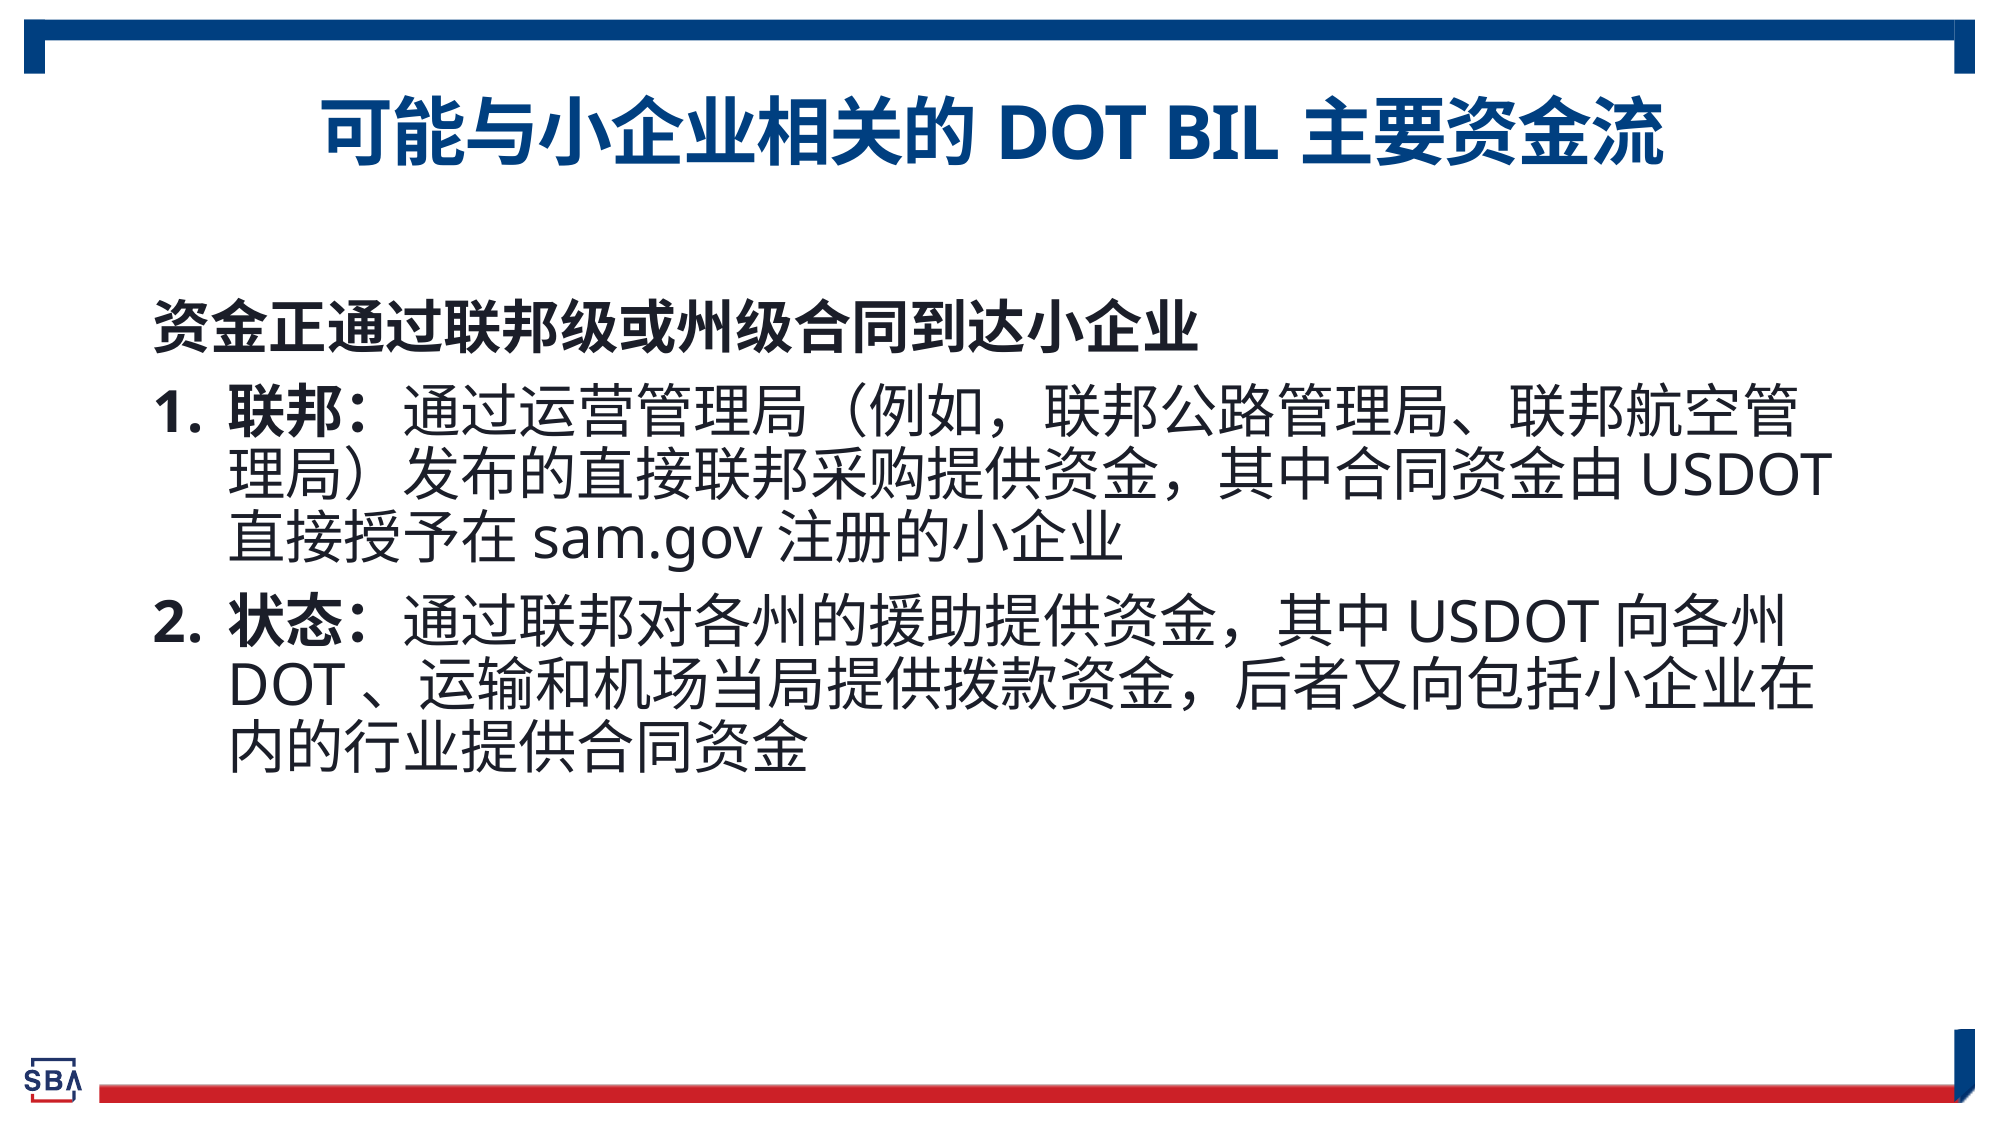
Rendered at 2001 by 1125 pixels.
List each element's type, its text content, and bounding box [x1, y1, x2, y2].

list 资金正通过联邦级或州级合同到达小企业 联邦：通过运营管理局（例如，联邦公路管理局、联邦航空管理局）发布的直接联邦采购提供资金，其中合同资金由USDOT直接授予在sam.gov注册的小企业 状态：通过联邦对各州的援助提供资金，其中USDOT向各州DOT、运输和机场当局提供拨款资金，后者又向包括小企业在内的行业提供合同资金 [137, 290, 1863, 1076]
title 可能与小企业相关的DOT BIL主要资金流 [137, 87, 1863, 186]
